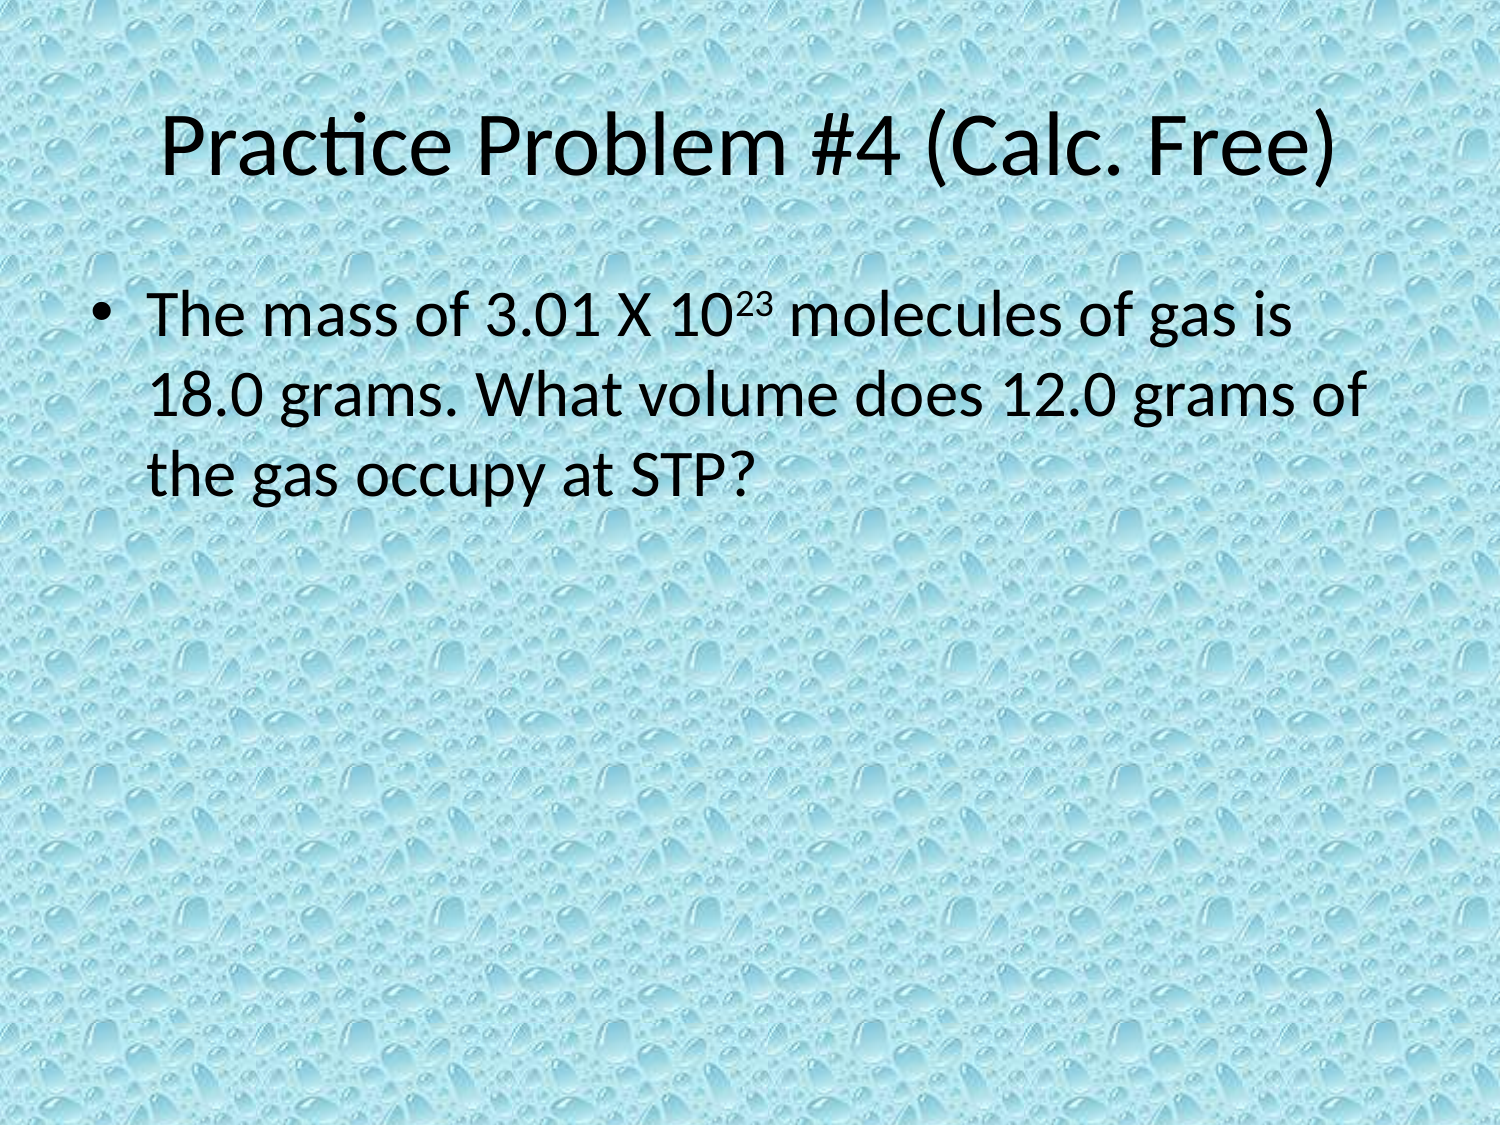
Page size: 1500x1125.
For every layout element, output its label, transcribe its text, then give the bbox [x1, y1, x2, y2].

title Practice Problem #4 (Calc. Free) [75, 45, 1425, 233]
picture [0, 0, 1500, 1125]
list The mass of 3.01 X 1023 molecules of gas is 18.0 grams. What volume does 12.0 grams of the gas occupy at STP? [75, 262, 1425, 1005]
